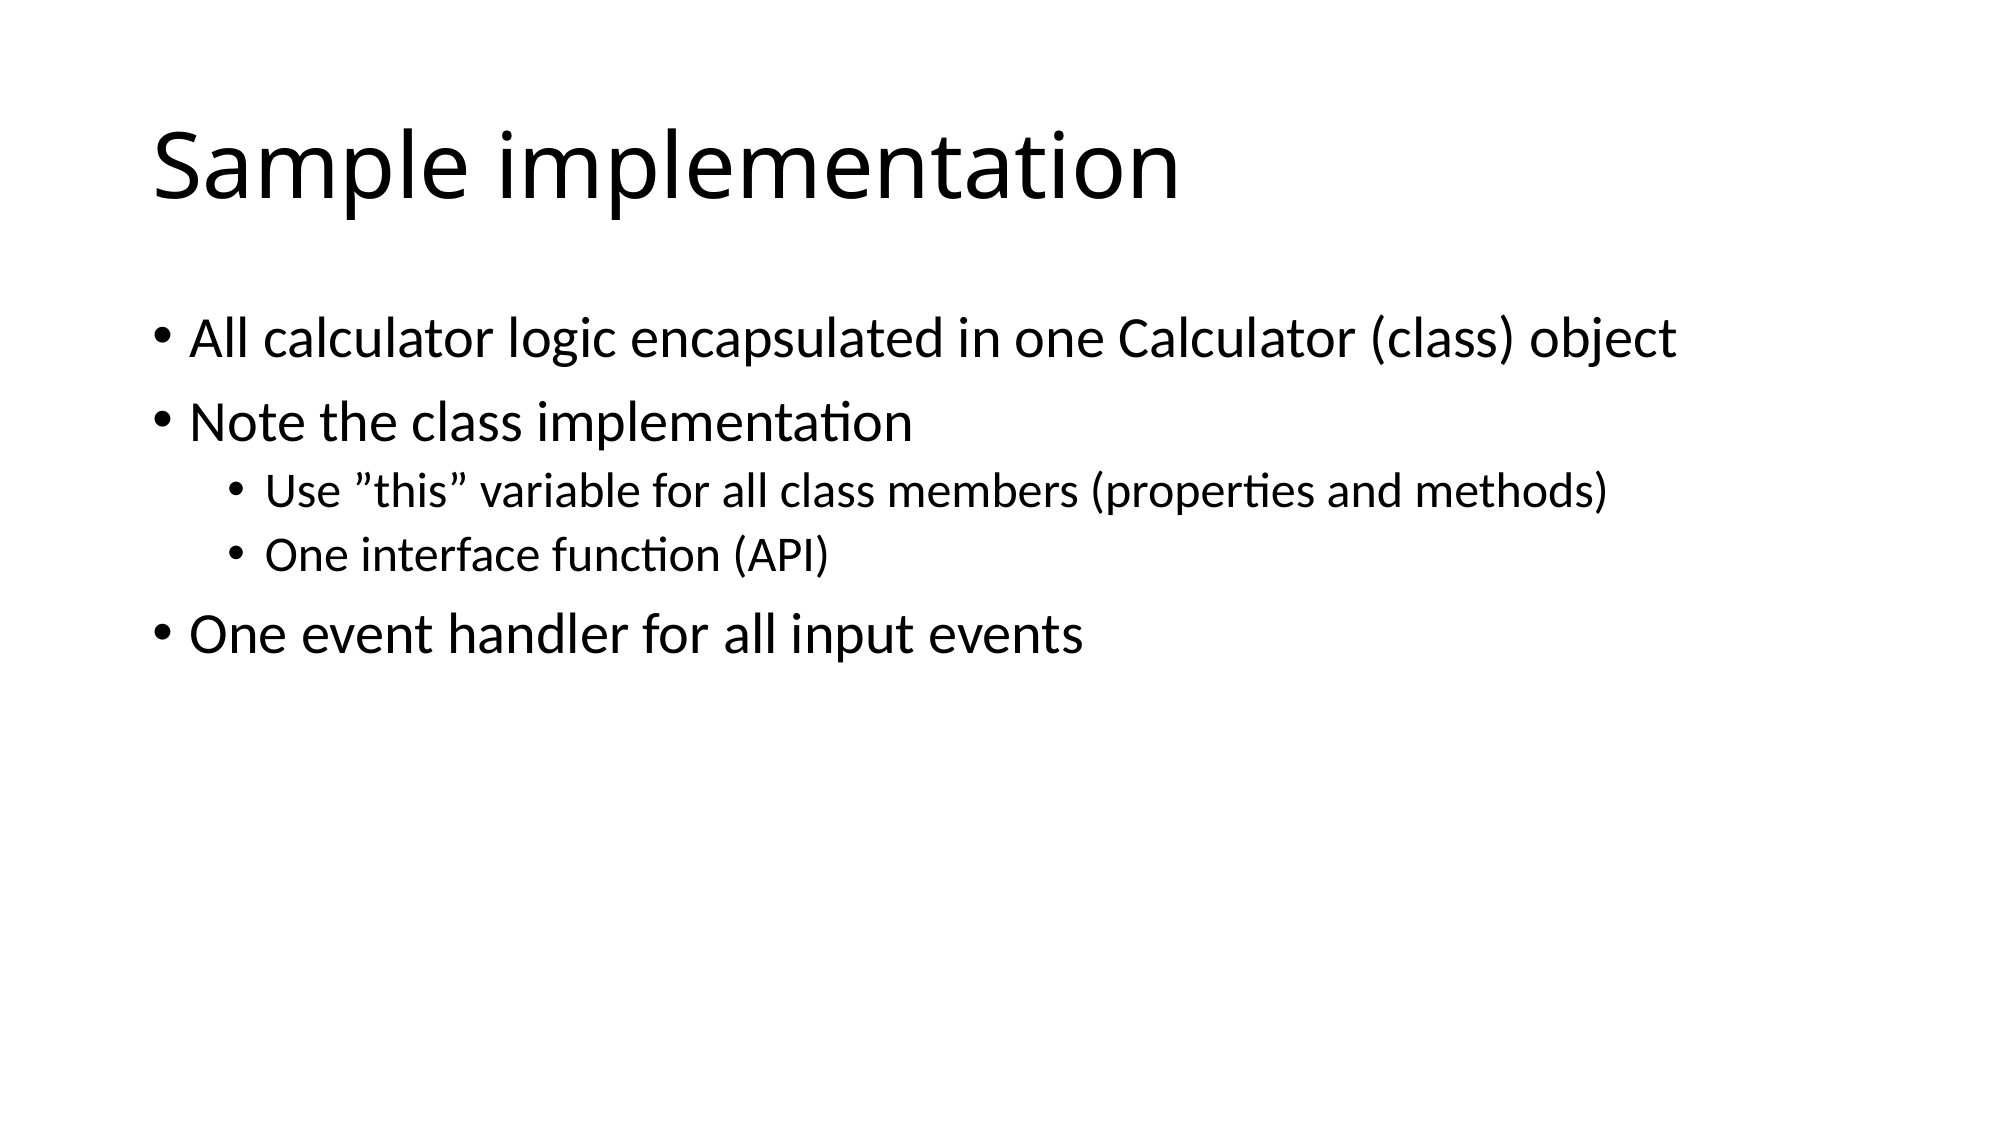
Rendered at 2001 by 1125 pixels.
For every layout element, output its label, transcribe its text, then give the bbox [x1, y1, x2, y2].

title Sample implementation [137, 59, 1863, 278]
list All calculator logic encapsulated in one Calculator (class) object Note the class implementation Use ”this” variable for all class members (properties and methods) One interface function (API) One event handler for all input events [137, 299, 1863, 1014]
